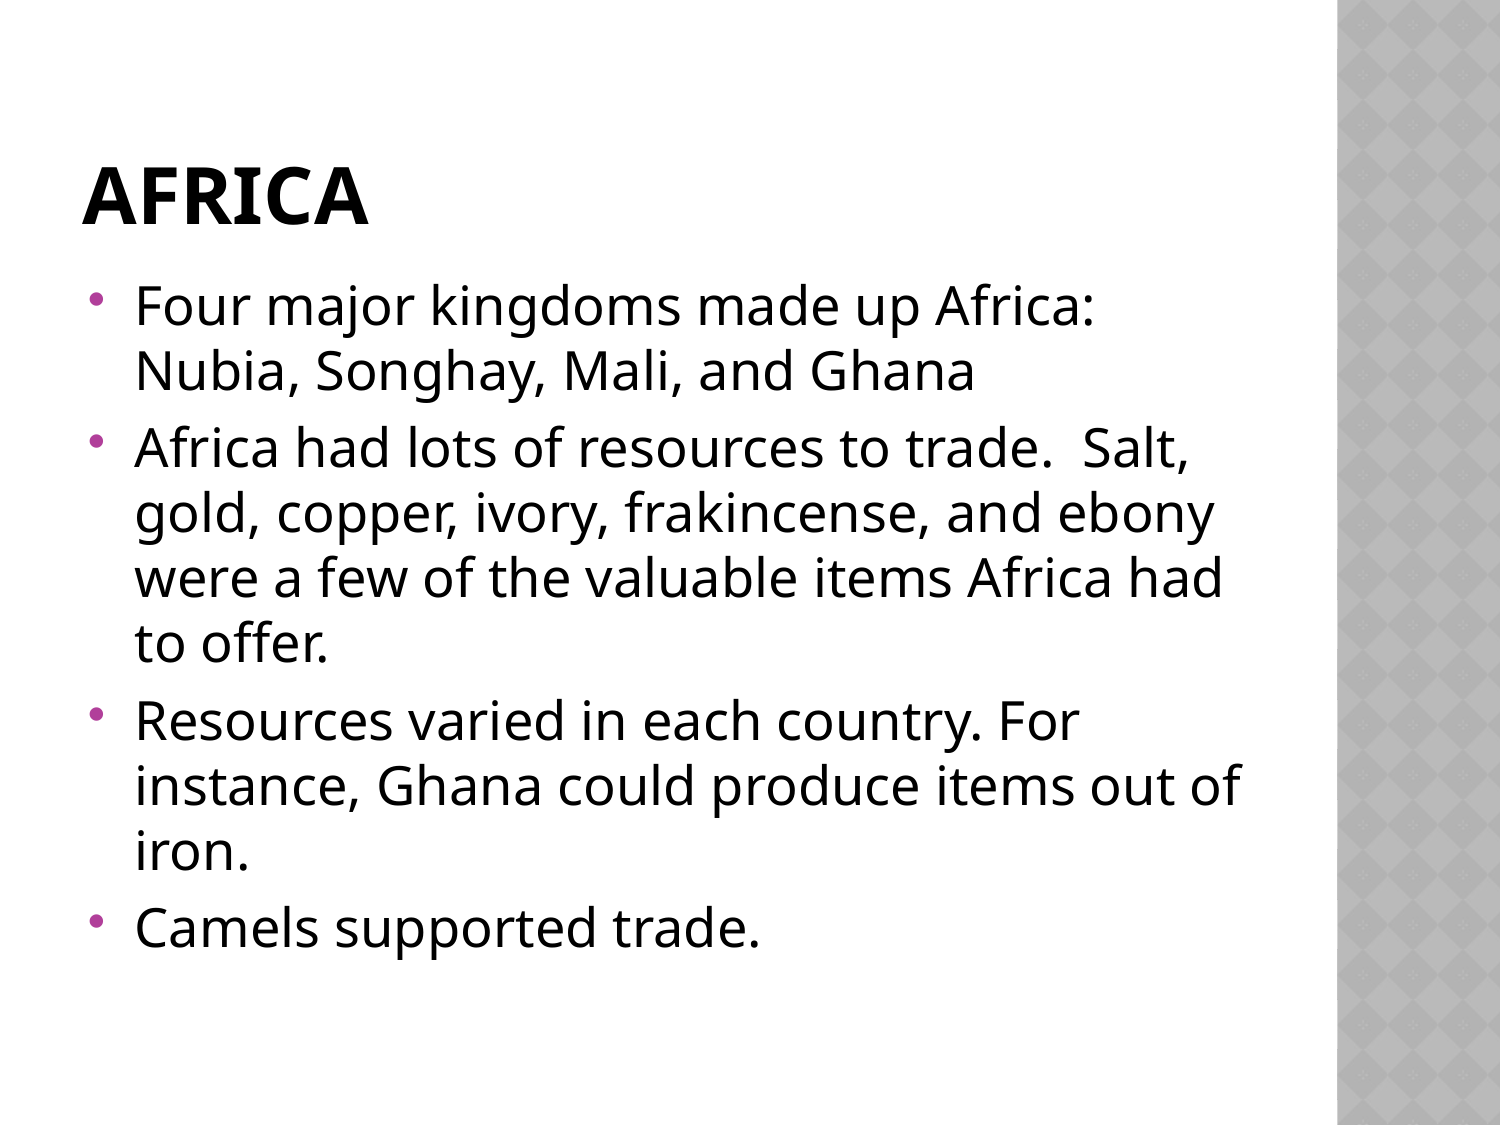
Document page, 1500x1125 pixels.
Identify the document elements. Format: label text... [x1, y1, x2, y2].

list Four major kingdoms made up Africa: Nubia, Songhay, Mali, and Ghana Africa had lots of resources to trade. Salt, gold, copper, ivory, frakincense, and ebony were a few of the valuable items Africa had to offer. Resources varied in each country. For instance, Ghana could produce items out of iron. Camels supported trade. [75, 264, 1263, 1059]
title Africa [75, 52, 1263, 240]
